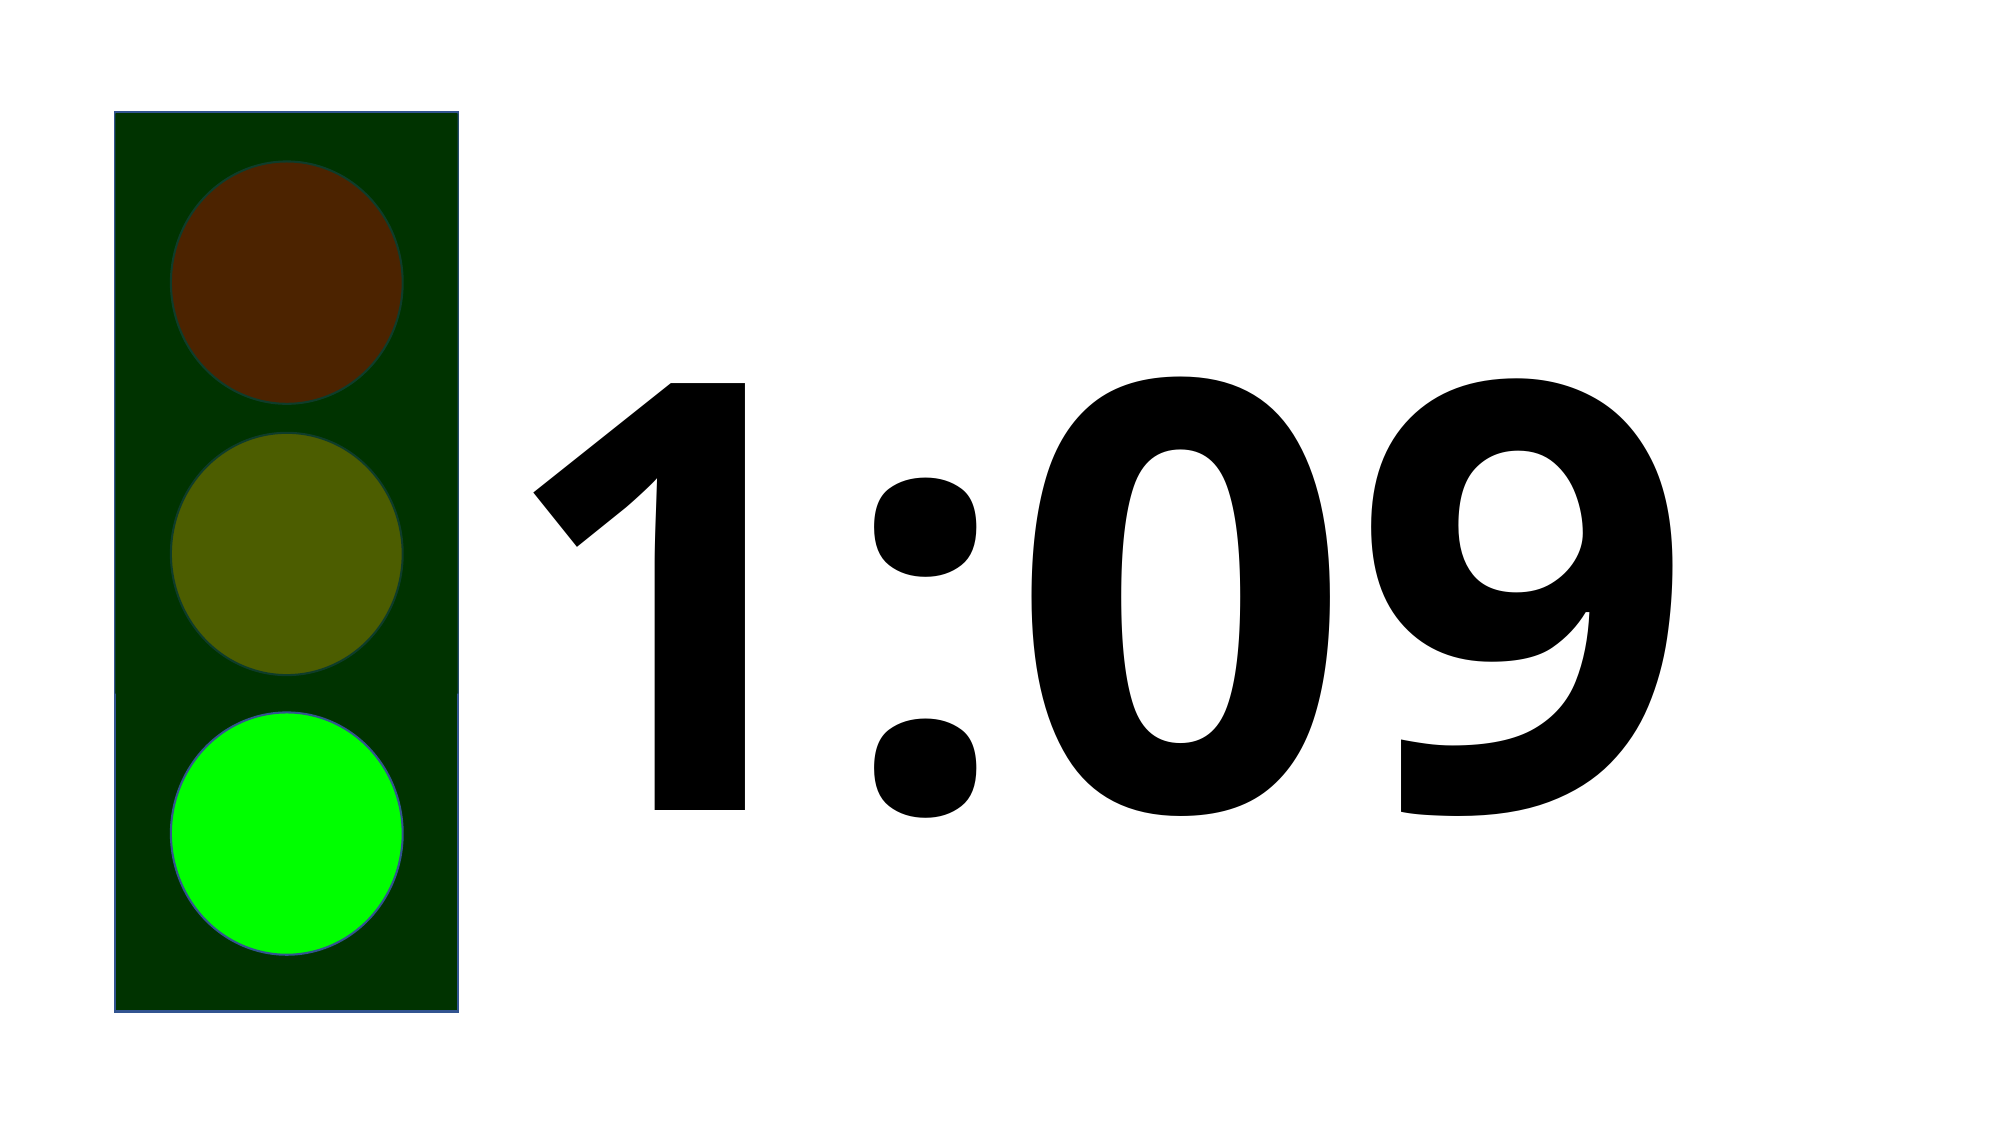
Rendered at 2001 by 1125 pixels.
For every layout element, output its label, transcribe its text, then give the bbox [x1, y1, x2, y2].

text_box [114, 695, 459, 1013]
text_box [169, 711, 404, 956]
text_box 1:09 [483, 204, 1924, 938]
text_box [114, 112, 459, 695]
